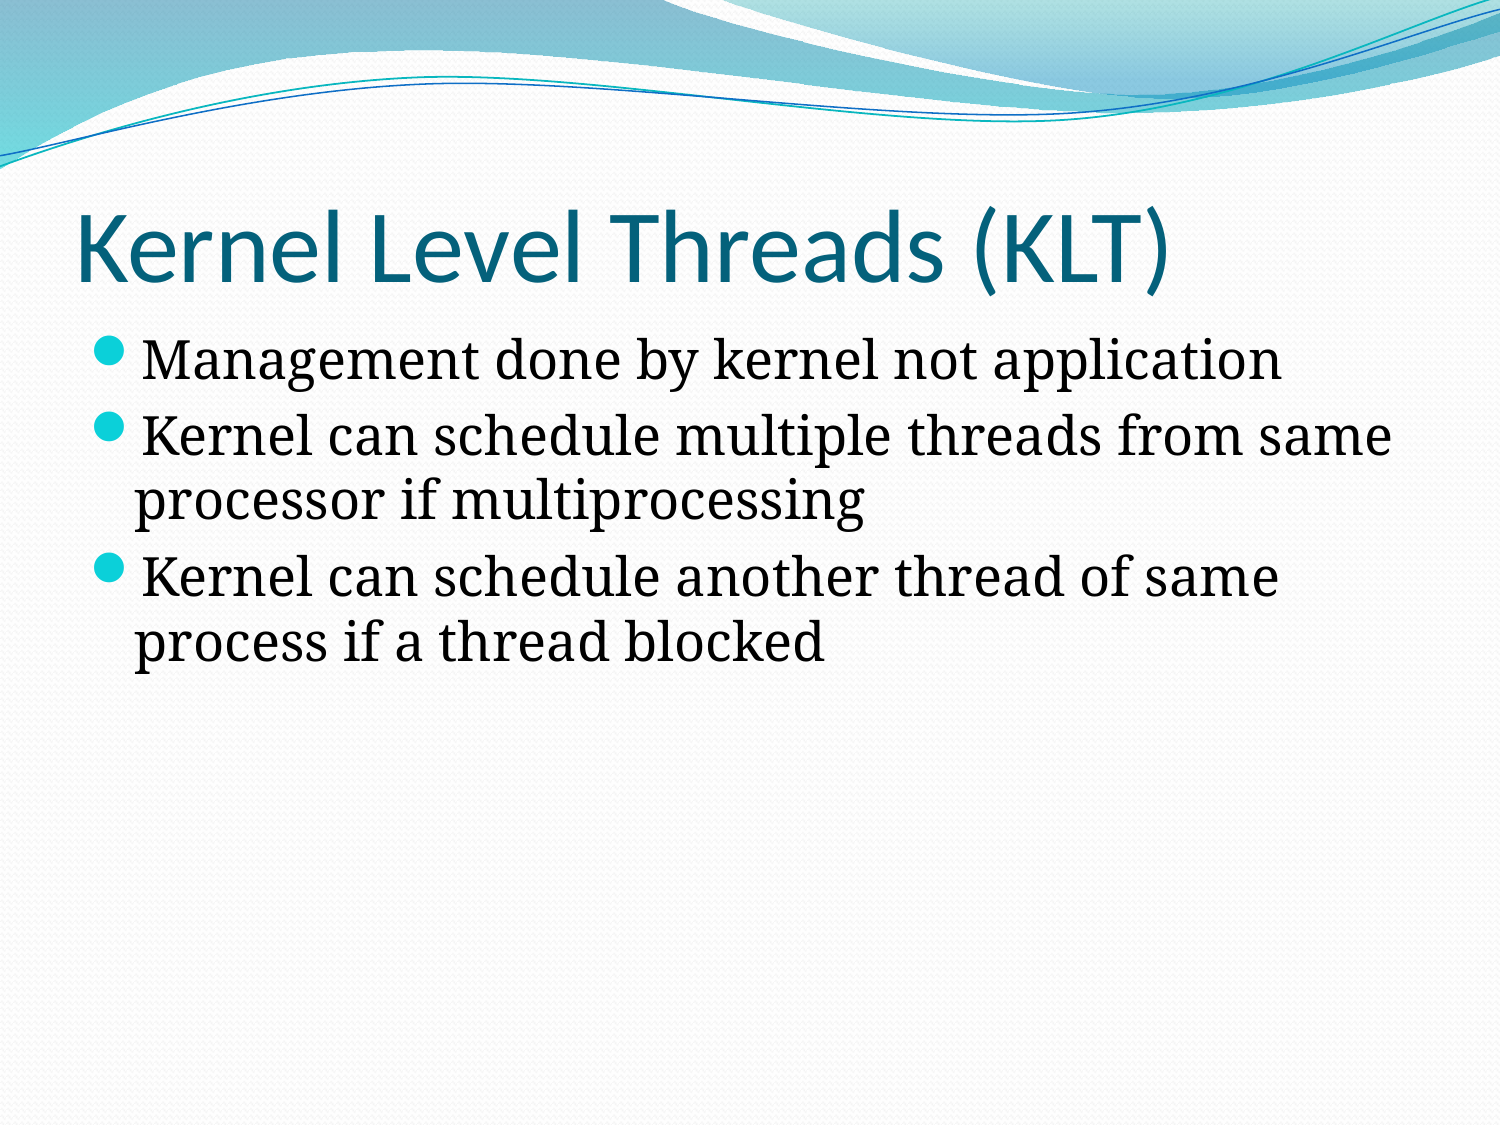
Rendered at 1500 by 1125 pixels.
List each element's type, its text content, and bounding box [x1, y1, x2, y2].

list Management done by kernel not application Kernel can schedule multiple threads from same processor if multiprocessing Kernel can schedule another thread of same process if a thread blocked [75, 317, 1425, 1038]
title Kernel Level Threads (KLT) [75, 115, 1425, 303]
